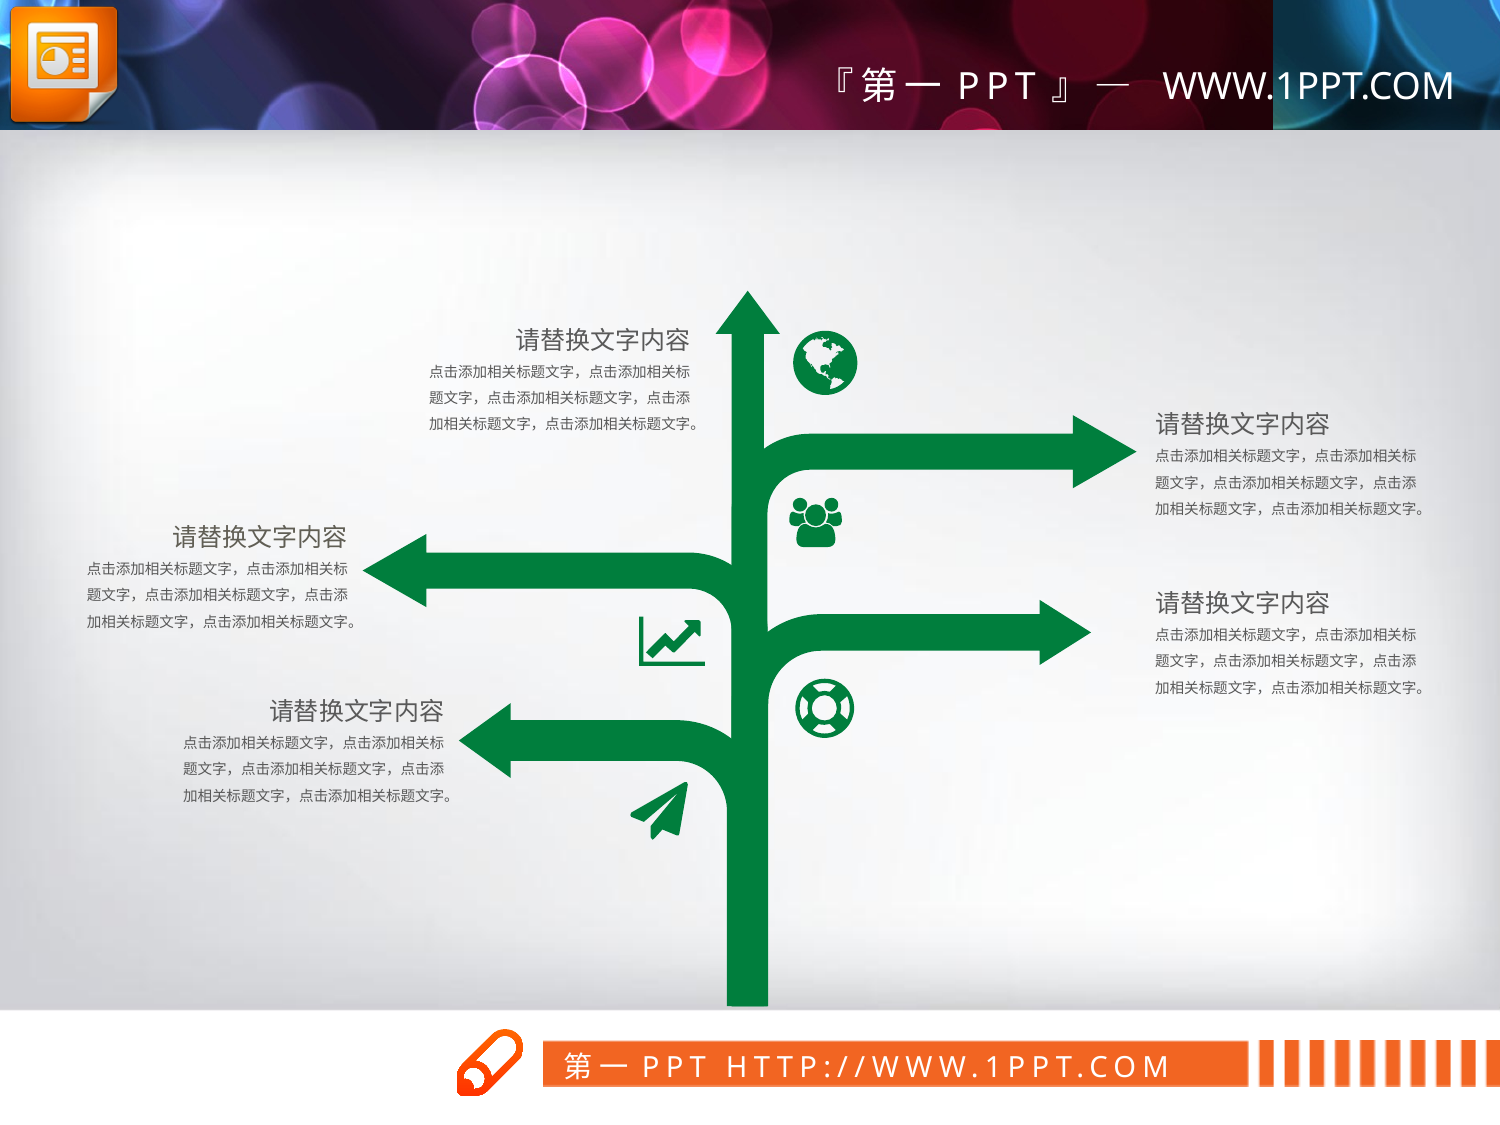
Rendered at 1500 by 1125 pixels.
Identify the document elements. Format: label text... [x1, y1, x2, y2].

text_box 请替换文字内容 点击添加相关标题文字，点击添加相关标题文字，点击添加相关标题文字，点击添加相关标题文字，点击添加相关标题文字。 [410, 301, 705, 441]
text_box 请替换文字内容 点击添加相关标题文字，点击添加相关标题文字，点击添加相关标题文字，点击添加相关标题文字，点击添加相关标题文字。 [1140, 565, 1436, 704]
text_box [789, 497, 842, 548]
text_box [795, 678, 855, 738]
text_box [639, 616, 705, 666]
text_box [731, 599, 1092, 1007]
text_box [715, 290, 780, 504]
text_box 请替换文字内容 点击添加相关标题文字，点击添加相关标题文字，点击添加相关标题文字，点击添加相关标题文字，点击添加相关标题文字。 [67, 499, 363, 638]
text_box 请替换文字内容 点击添加相关标题文字，点击添加相关标题文字，点击添加相关标题文字，点击添加相关标题文字，点击添加相关标题文字。 [160, 673, 459, 812]
text_box [630, 782, 688, 840]
picture [0, 0, 1500, 1012]
text_box [363, 533, 768, 696]
text_box [793, 330, 858, 395]
picture [543, 1040, 1500, 1087]
text_box 请替换文字内容 点击添加相关标题文字，点击添加相关标题文字，点击添加相关标题文字，点击添加相关标题文字，点击添加相关标题文字。 [1140, 386, 1436, 525]
text_box [459, 703, 768, 1007]
text_box [731, 415, 1137, 621]
